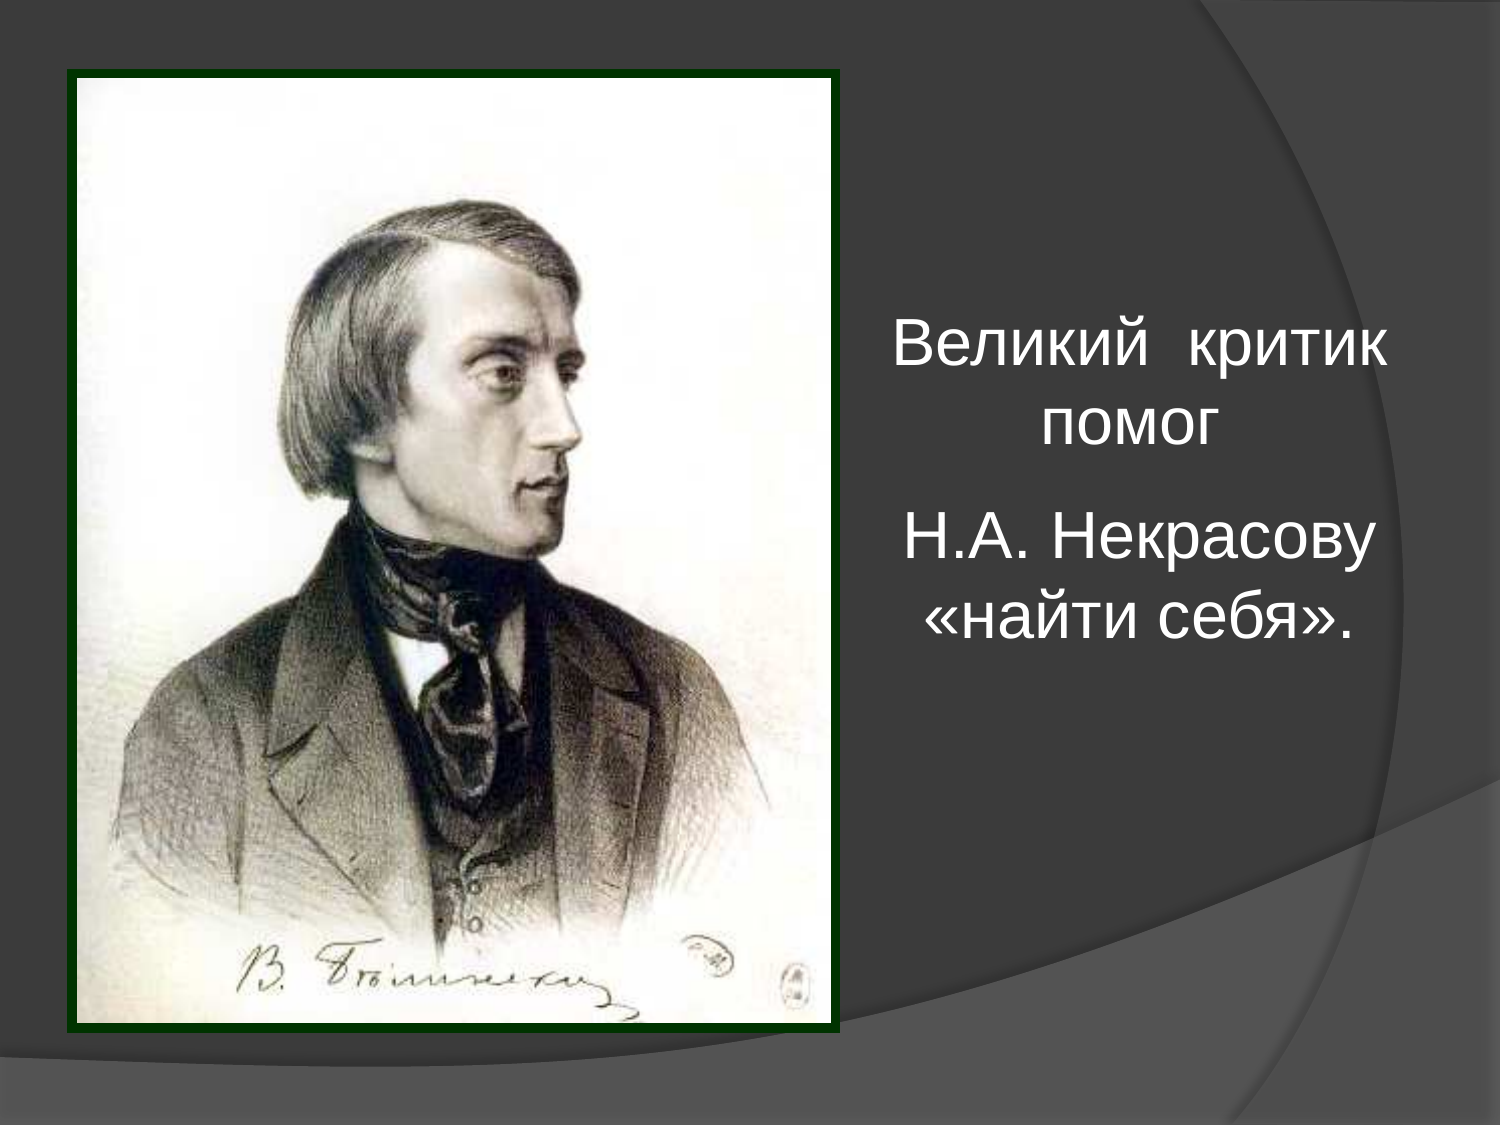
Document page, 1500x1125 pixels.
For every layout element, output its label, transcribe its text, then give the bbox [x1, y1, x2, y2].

text_box Великий критик помог Н.А. Некрасову «найти себя». [842, 290, 1448, 659]
picture [76, 77, 832, 1024]
